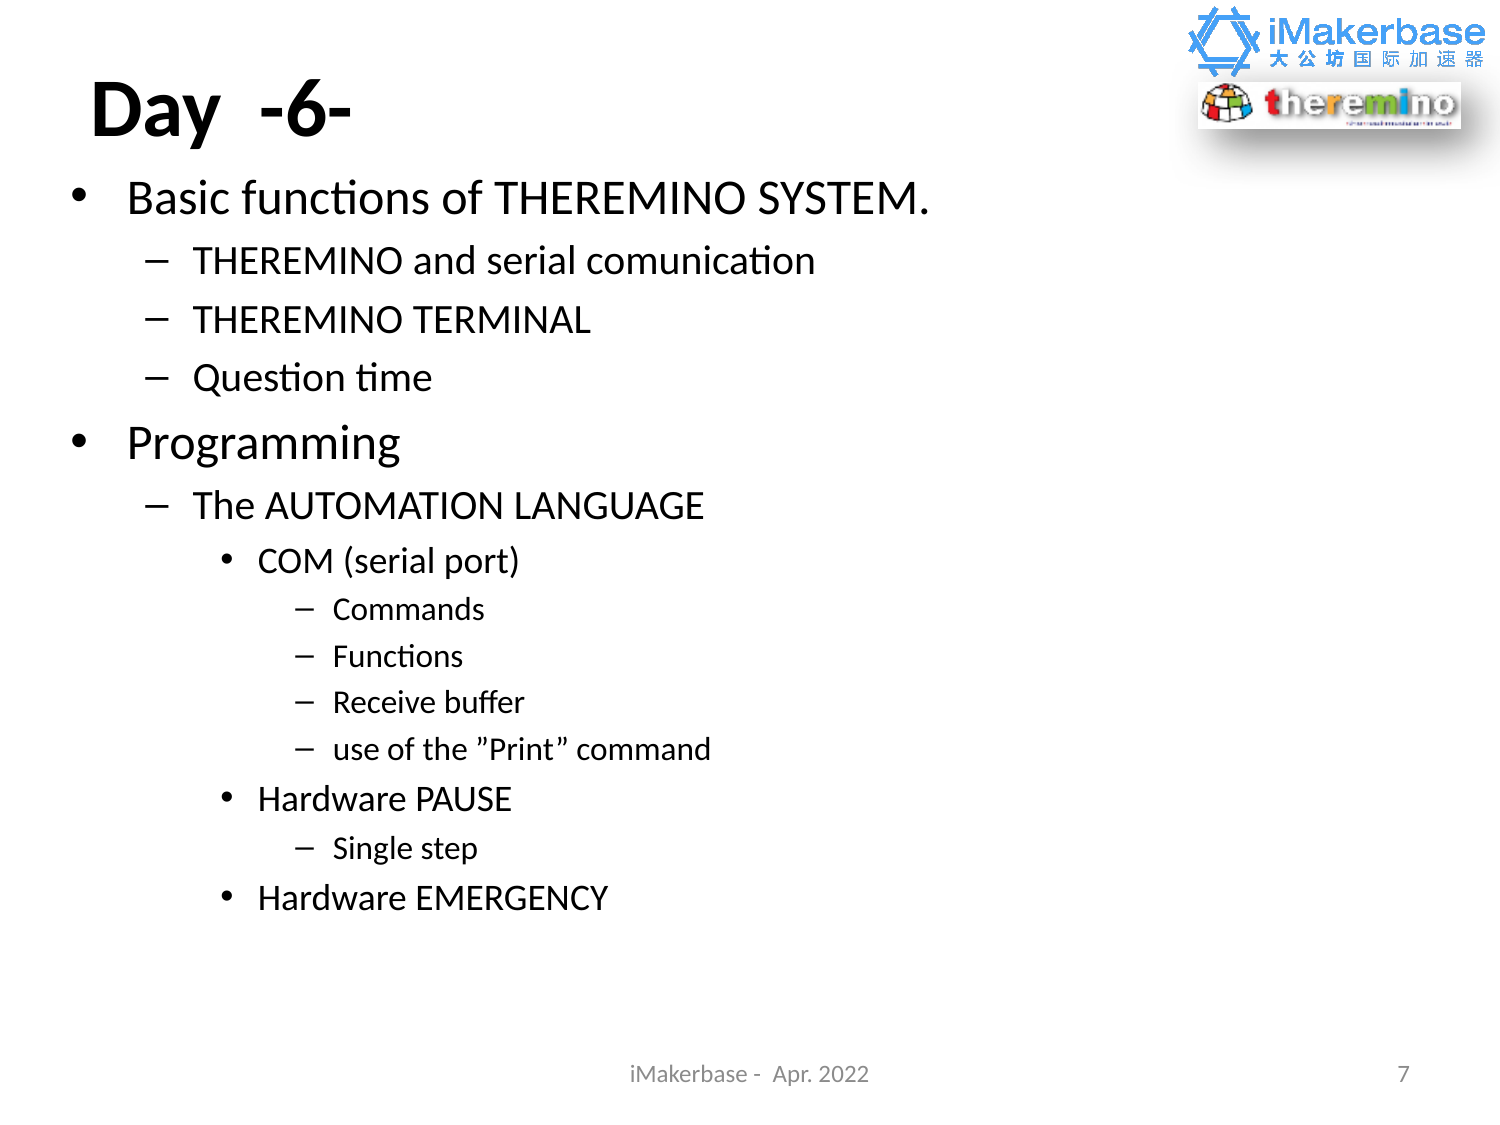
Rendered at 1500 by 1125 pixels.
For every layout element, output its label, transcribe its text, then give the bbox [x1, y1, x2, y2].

footer iMakerbase - Apr. 2022 [512, 1076, 988, 1103]
title Day -6- [75, 45, 1196, 157]
picture [1198, 82, 1461, 129]
slide_number 7 [1074, 1042, 1425, 1103]
picture [1188, 5, 1485, 78]
list Basic functions of THEREMINO SYSTEM. THEREMINO and serial comunication THEREMINO TERMINAL Question time Programming The AUTOMATION LANGUAGE COM (serial port) Commands Functions Receive buffer use of the ”Print” command Hardware PAUSE Single step Hardware EMERGENCY [55, 157, 1412, 1076]
